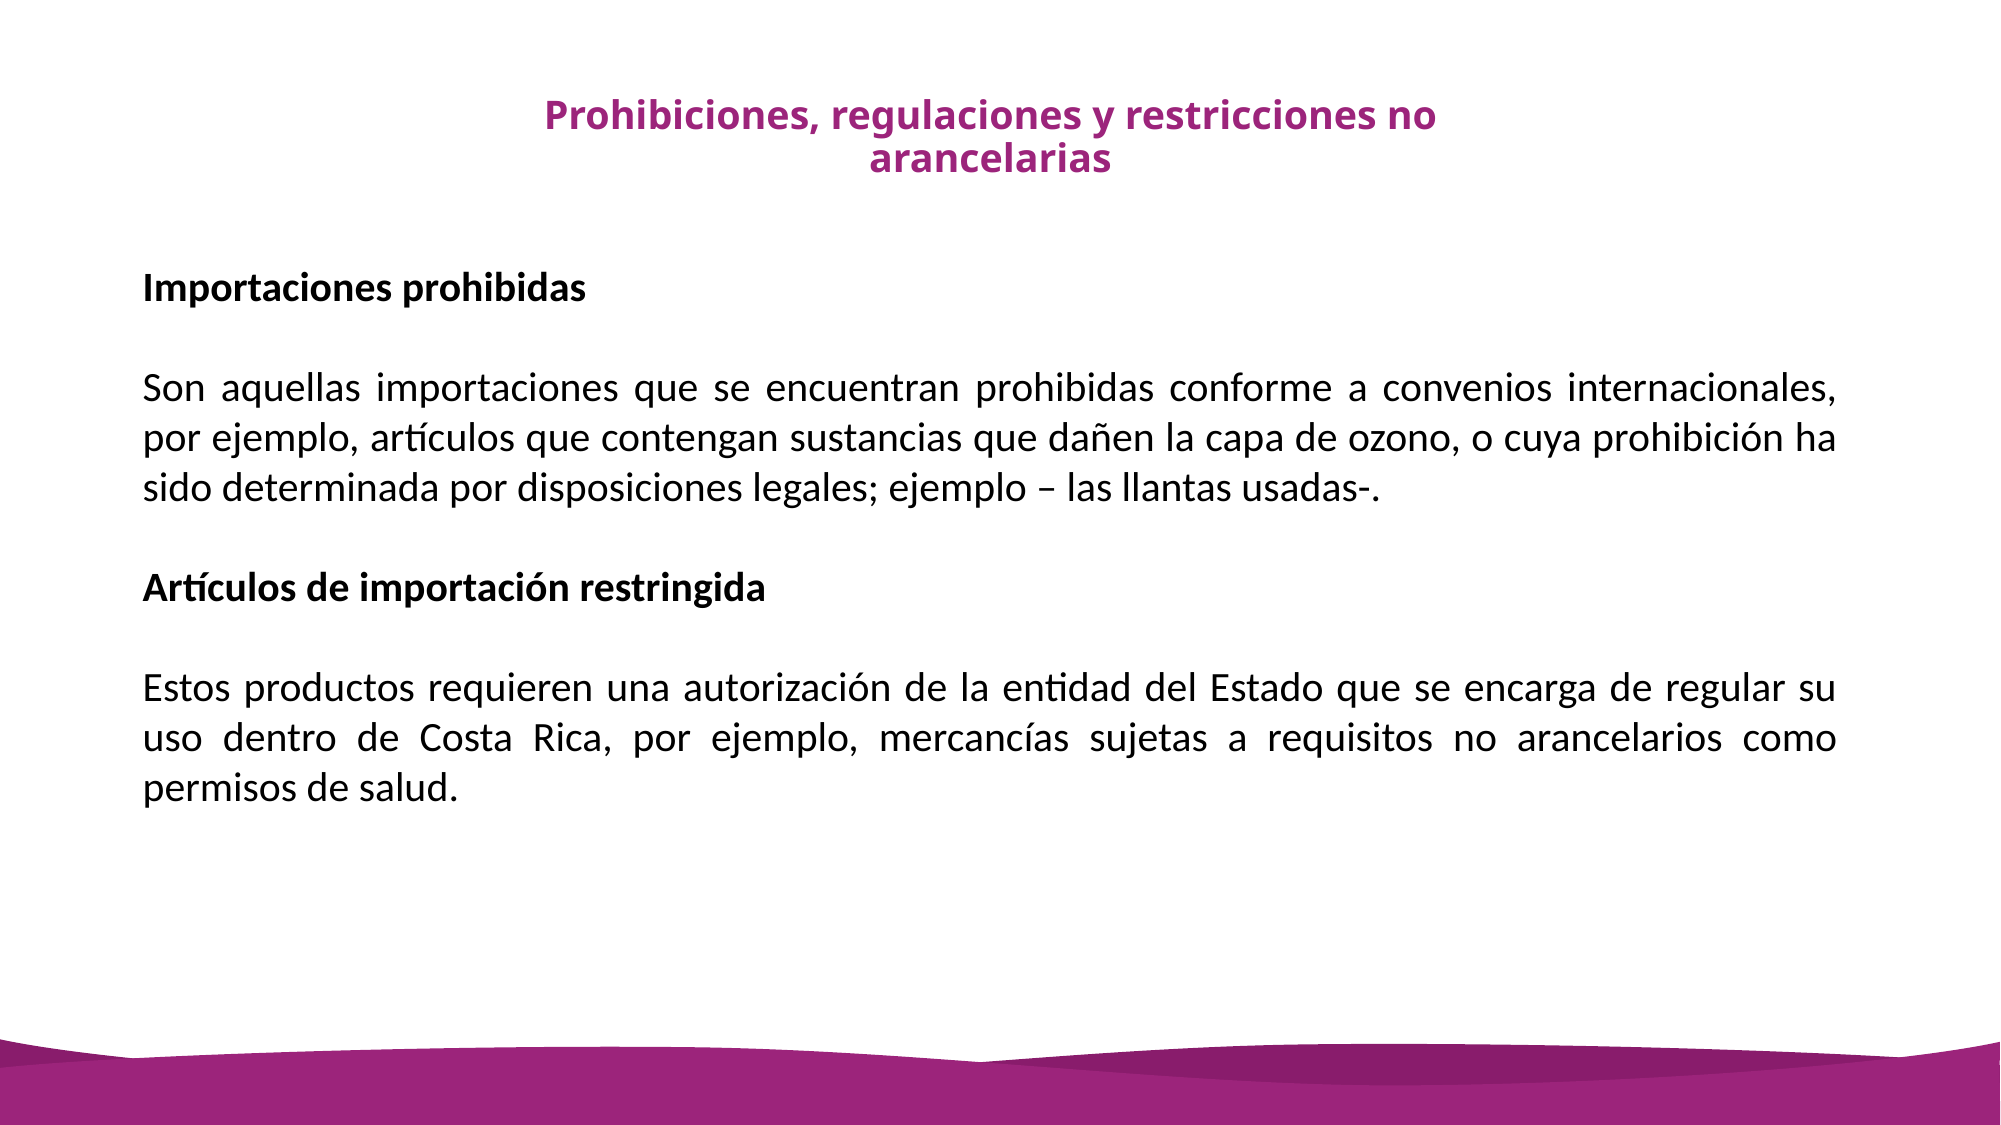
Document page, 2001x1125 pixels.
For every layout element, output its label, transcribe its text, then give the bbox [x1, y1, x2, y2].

text_box Importaciones prohibidas Son aquellas importaciones que se encuentran prohibidas conforme a convenios internacionales, por ejemplo, artículos que contengan sustancias que dañen la capa de ozono, o cuya prohibición ha sido determinada por disposiciones legales; ejemplo – las llantas usadas-. Artículos de importación restringida Estos productos requieren una autorización de la entidad del Estado que se encarga de regular su uso dentro de Costa Rica, por ejemplo, mercancías sujetas a requisitos no arancelarios como permisos de salud. [127, 252, 1853, 863]
title Prohibiciones, regulaciones y restricciones no arancelarias [127, 87, 1853, 252]
